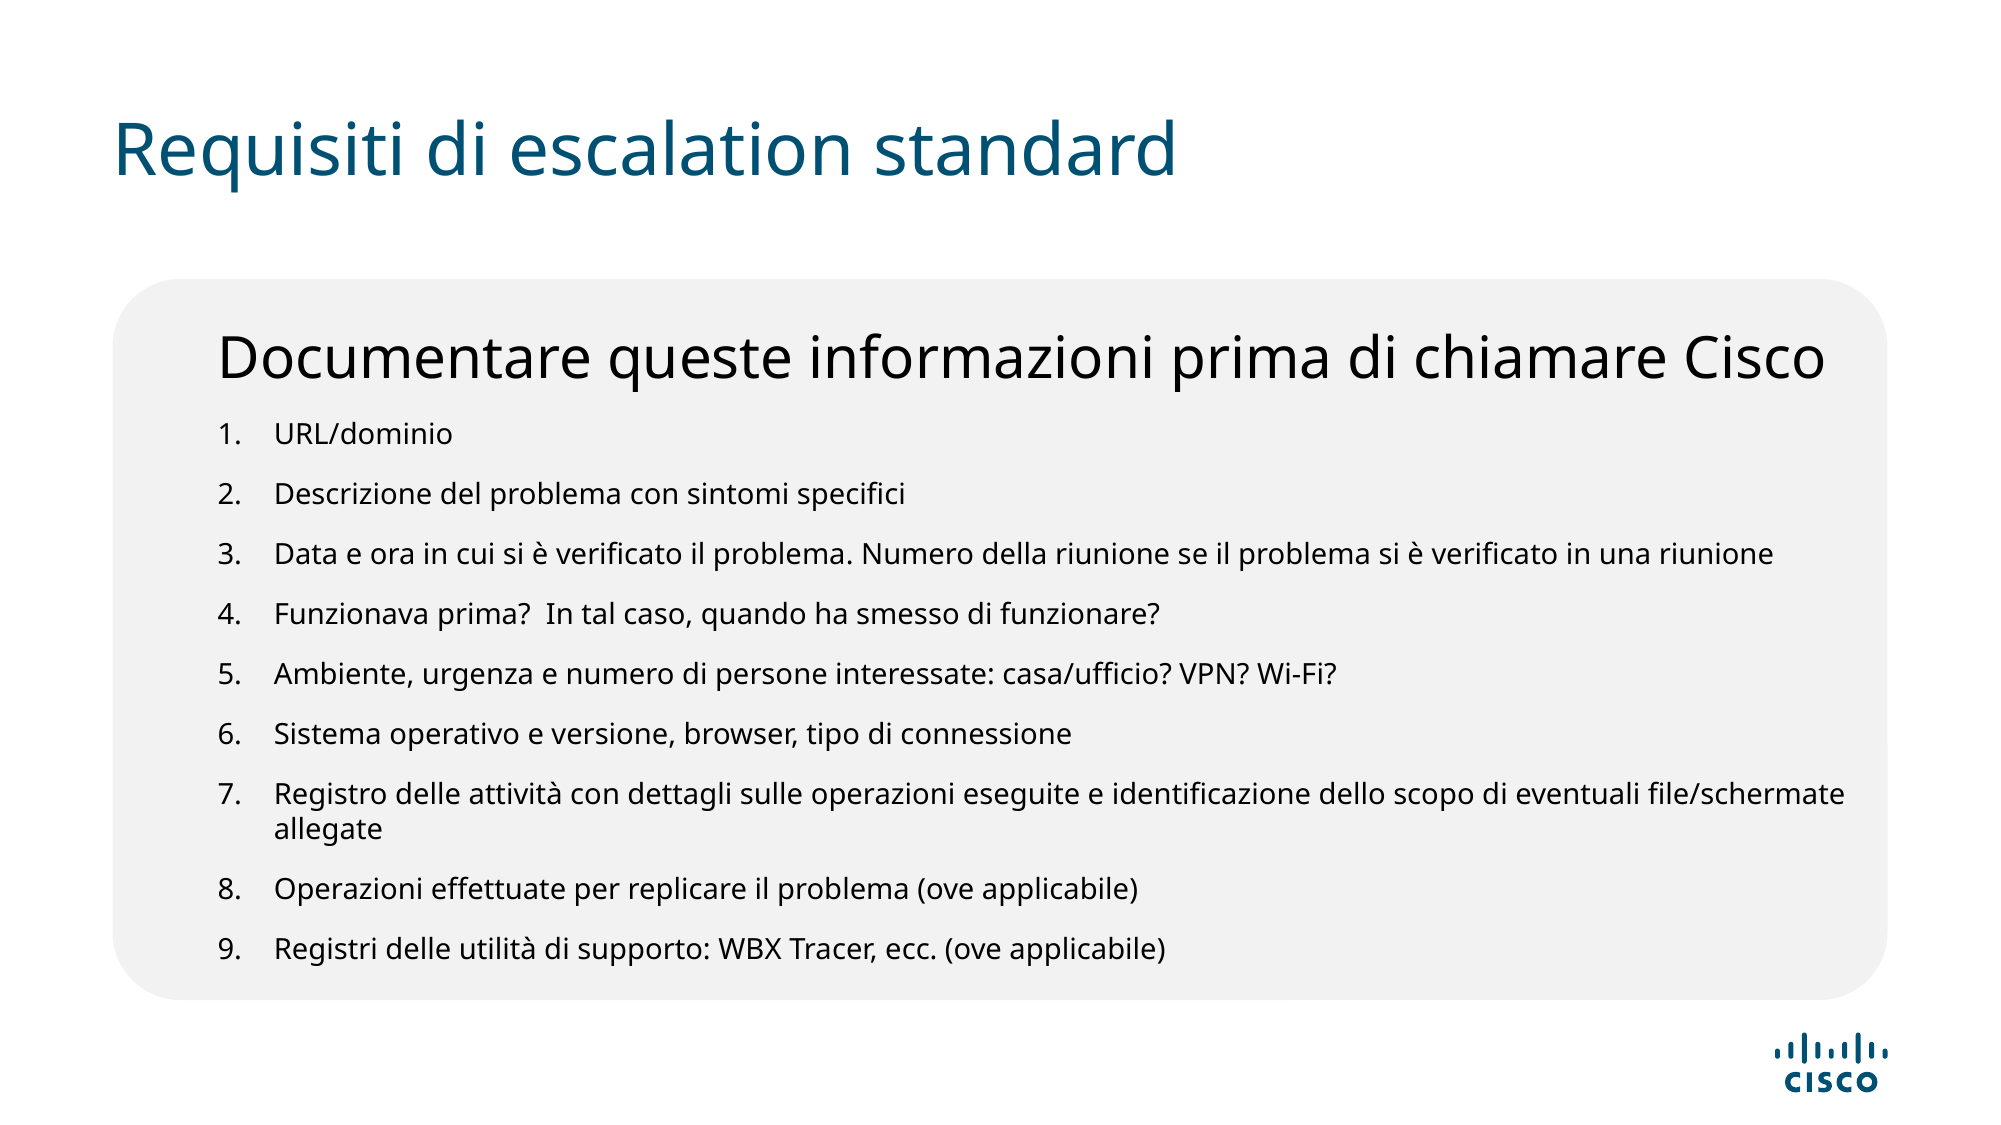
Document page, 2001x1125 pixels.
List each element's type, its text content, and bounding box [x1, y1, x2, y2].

text_box [111, 277, 1889, 1002]
title Requisiti di escalation standard [112, 112, 1838, 238]
text_box Documentare queste informazioni prima di chiamare Cisco URL/dominio Descrizione del problema con sintomi specifici Data e ora in cui si è verificato il problema. Numero della riunione se il problema si è verificato in una riunione Funzionava prima? In tal caso, quando ha smesso di funzionare? Ambiente, urgenza e numero di persone interessate: casa/ufficio? VPN? Wi-Fi? Sistema operativo e versione, browser, tipo di connessione Registro delle attività con dettagli sulle operazioni eseguite e identificazione dello scopo di eventuali file/schermate allegate Operazioni effettuate per replicare il problema (ove applicabile) Registri delle utilità di supporto: WBX Tracer, ecc. (ove applicabile) [217, 320, 1856, 965]
